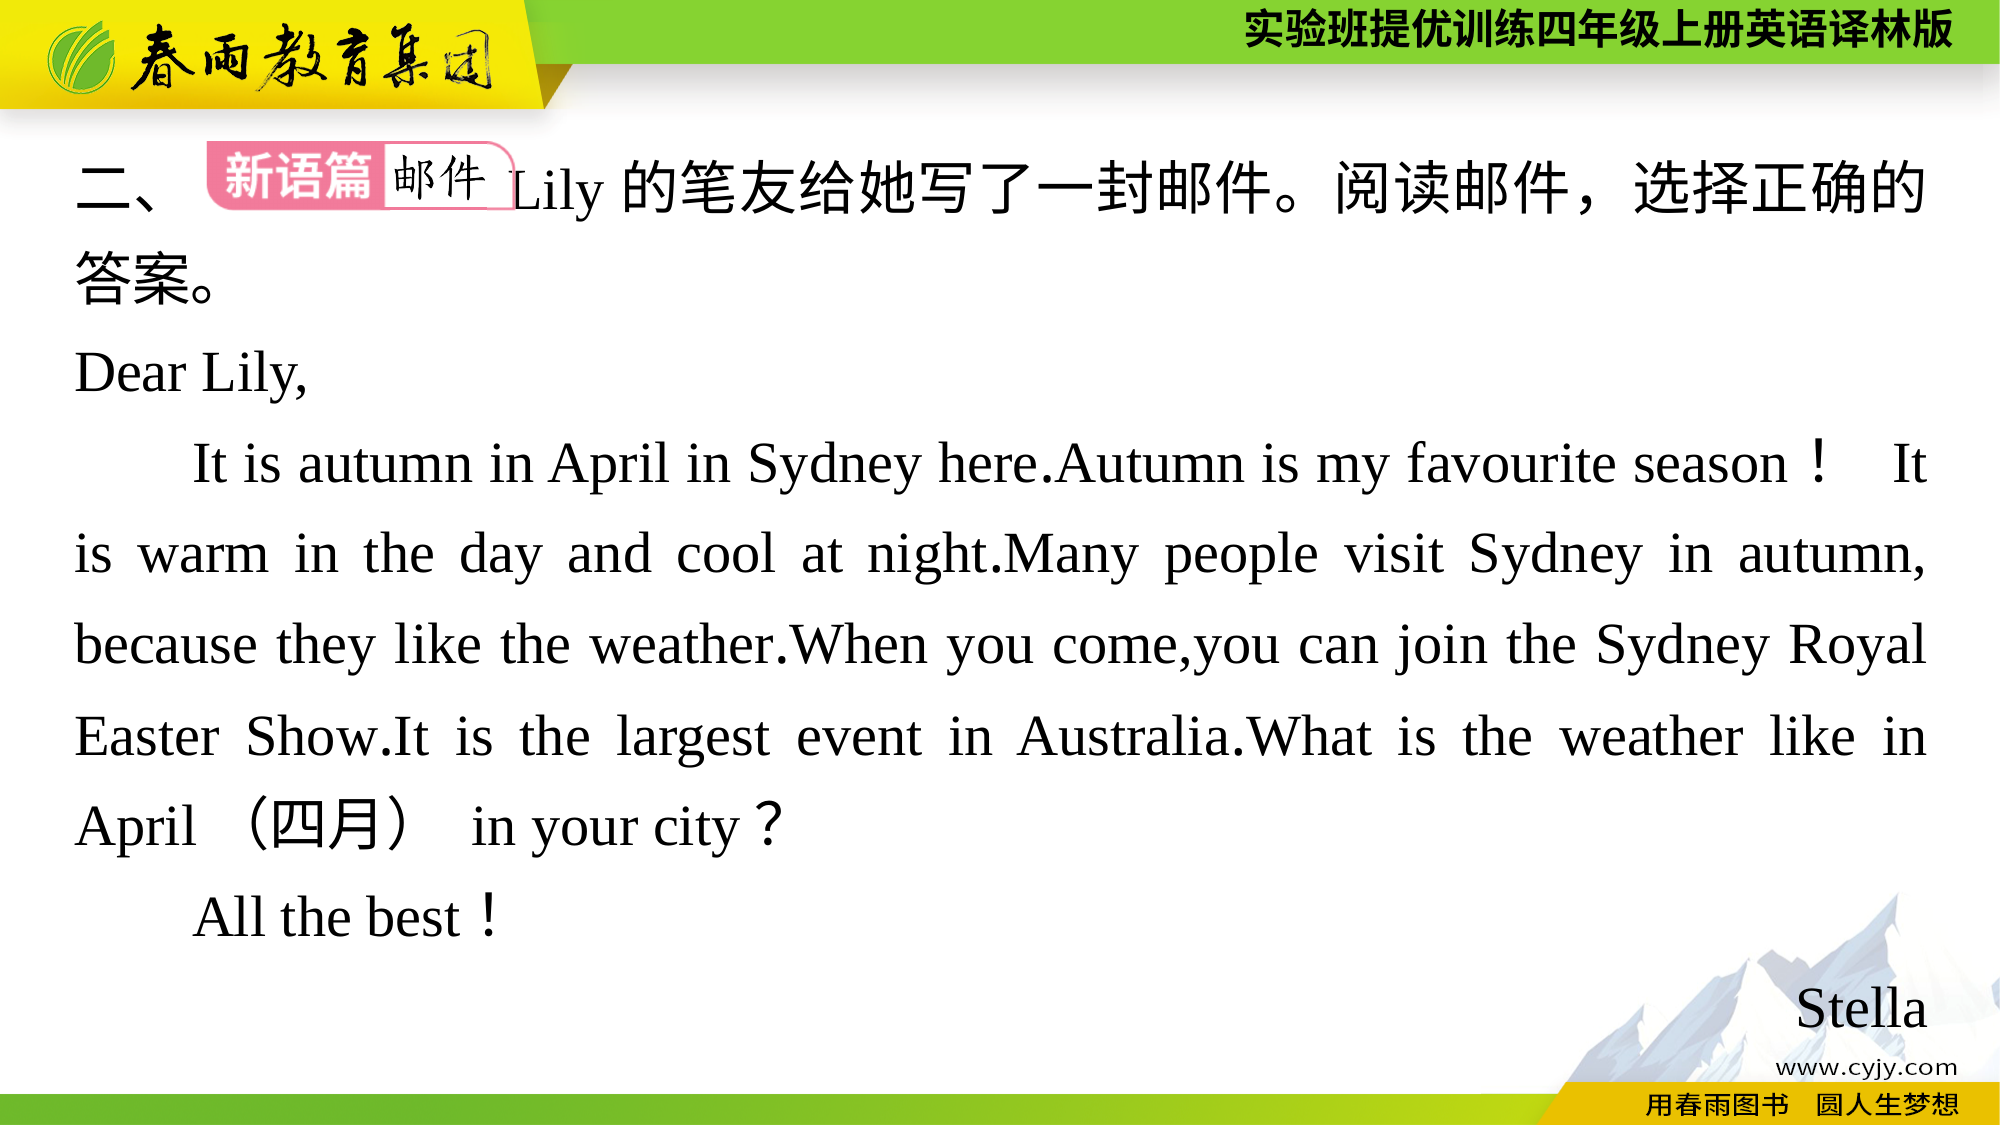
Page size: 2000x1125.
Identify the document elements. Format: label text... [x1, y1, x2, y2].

list 二、 Lily的笔友给她写了一封邮件。阅读邮件，选择正确的答案。 Dear Lily, It is autumn in April in Sydney here.Autumn is my favourite season！ It is warm in the day and cool at night.Many people visit Sydney in autumn, because they like the weather.When you come,you can join the Sydney Royal Easter Show.It is the largest event in Australia.What is the weather like in April（四月） in your city？ All the best！ Stella [59, 122, 1944, 1057]
picture [0, 0, 2000, 1125]
